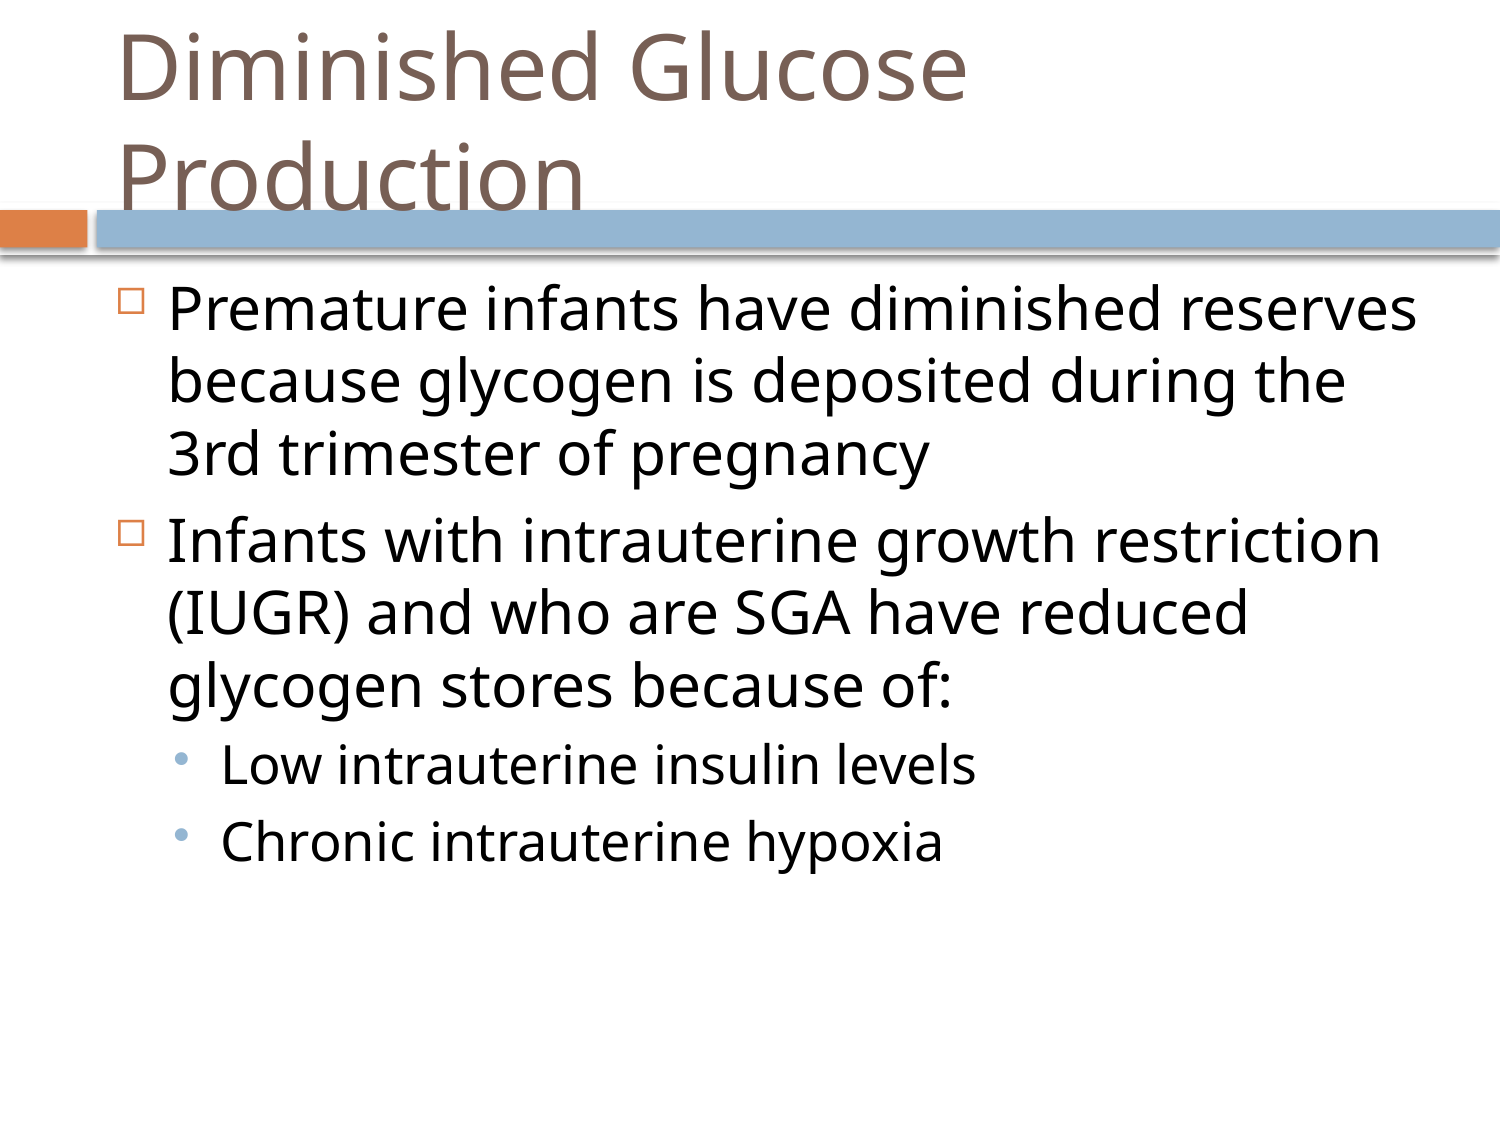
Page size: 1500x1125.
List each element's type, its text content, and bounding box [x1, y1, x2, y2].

list Premature infants have diminished reserves because glycogen is deposited during the 3rd trimester of pregnancy Infants with intrauterine growth restriction (IUGR) and who are SGA have reduced glycogen stores because of: Low intrauterine insulin levels Chronic intrauterine hypoxia [100, 262, 1438, 1000]
title Diminished Glucose Production [100, 37, 1438, 200]
